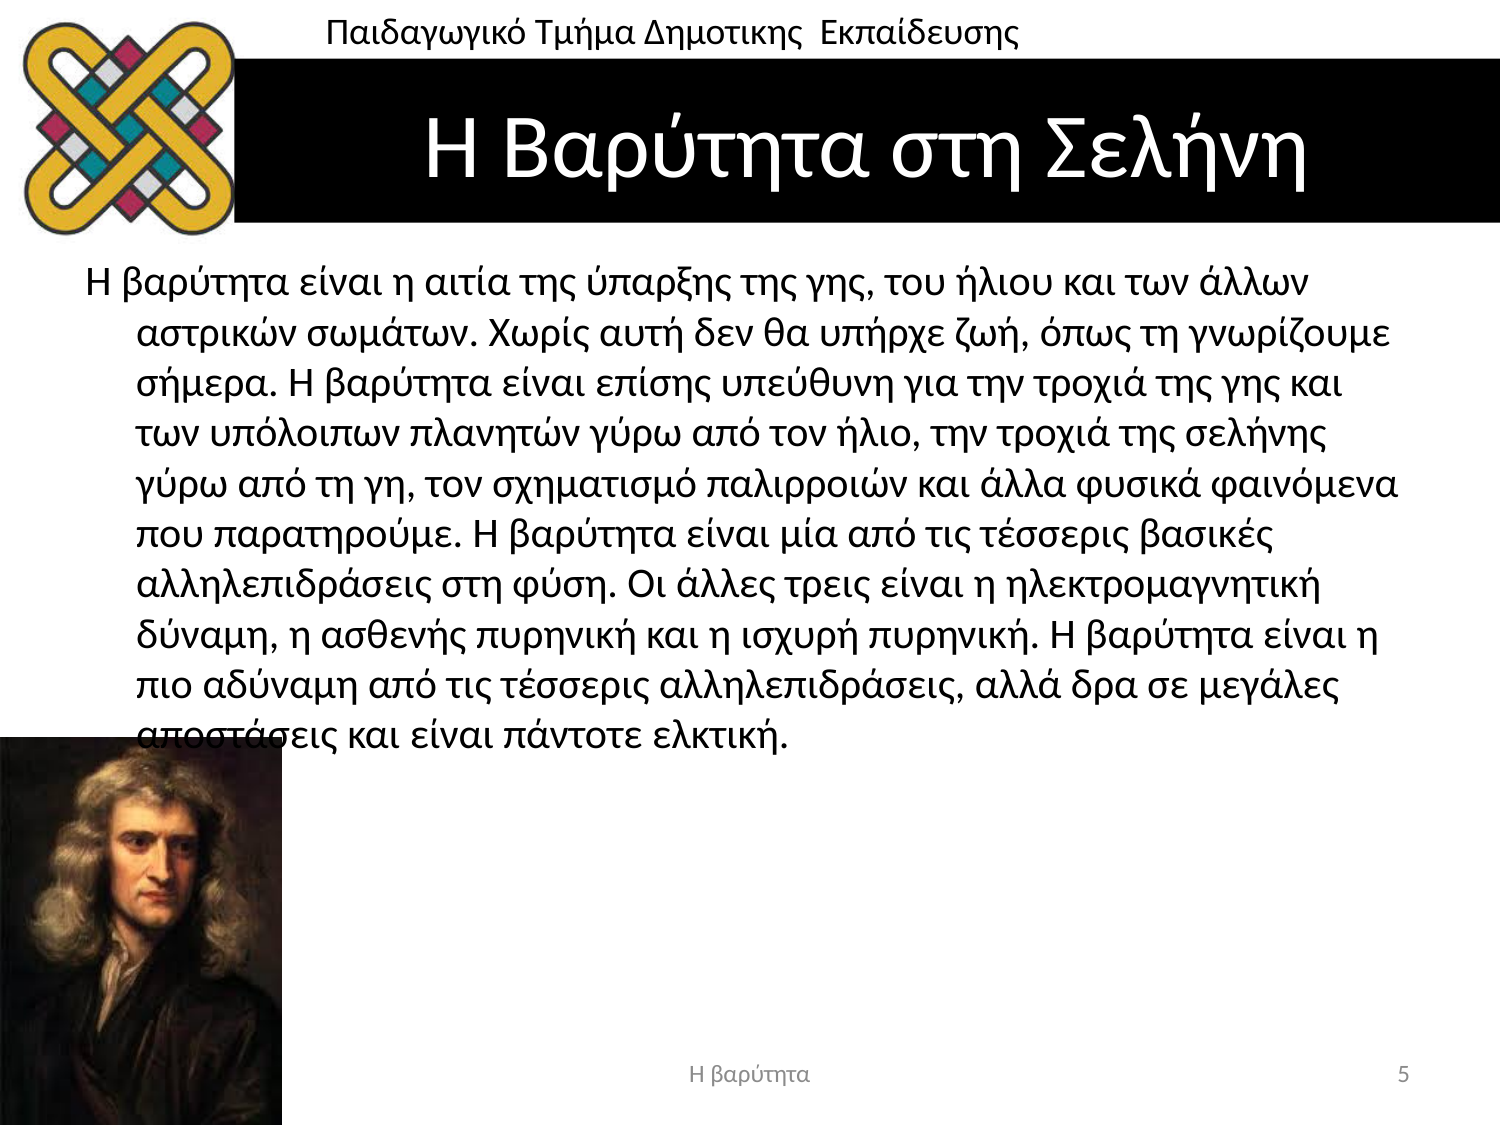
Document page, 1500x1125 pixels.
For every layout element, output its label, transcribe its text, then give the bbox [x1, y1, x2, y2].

title Η Βαρύτητα στη Σελήνη [234, 58, 1500, 223]
picture [0, 737, 282, 1125]
slide_number 5 [1074, 1042, 1425, 1103]
footer Η βαρύτητα [512, 1042, 988, 1103]
list Η βαρύτητα είναι η αιτία της ύπαρξης της γης, του ήλιου και των άλλων αστρικών σωμάτων. Χωρίς αυτή δεν θα υπήρχε ζωή, όπως τη γνωρίζουμε σήμερα. Η βαρύτητα είναι επίσης υπεύθυνη για την τροχιά της γης και των υπόλοιπων πλανητών γύρω από τον ήλιο, την τροχιά της σελήνης γύρω από τη γη, τον σχηματισμό παλιρροιών και άλλα φυσικά φαινόμενα που παρατηρούμε. Η βαρύτητα είναι μία από τις τέσσερις βασικές αλληλεπιδράσεις στη φύση. Οι άλλες τρεις είναι η ηλεκτρομαγνητική δύναμη, η ασθενής πυρηνική και η ισχυρή πυρηνική. Η βαρύτητα είναι η πιο αδύναμη από τις τέσσερις αλληλεπιδράσεις, αλλά δρα σε μεγάλες αποστάσεις και είναι πάντοτε ελκτική. [70, 246, 1421, 821]
picture [0, 0, 258, 258]
